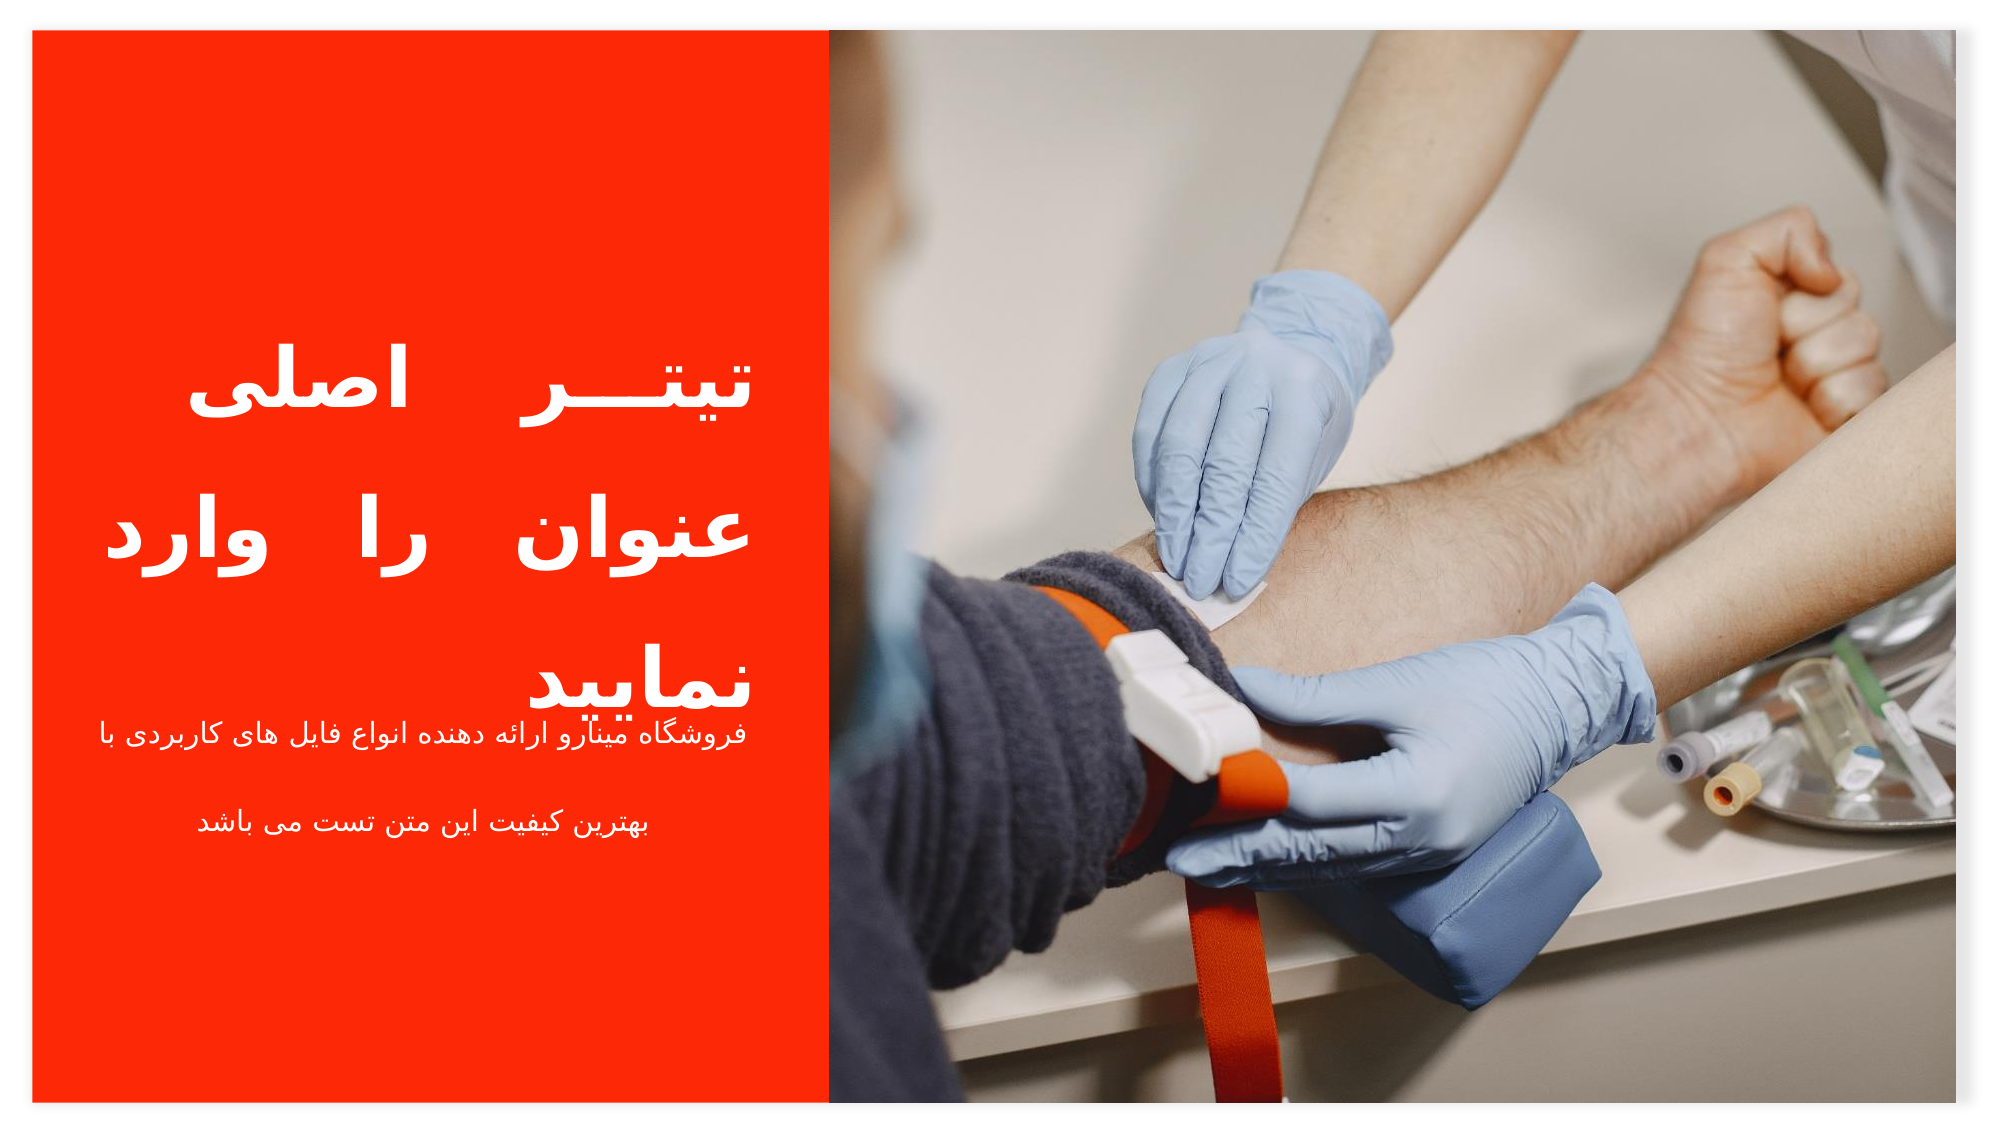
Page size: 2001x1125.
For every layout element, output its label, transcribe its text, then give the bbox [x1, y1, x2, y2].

text_box فروشگاه مینارو ارائه دهنده انواع فایل های کاربردی با بهترین کیفیت این متن تست می باشد [75, 655, 772, 845]
picture [829, 30, 1956, 1103]
text_box تیتر اصلی عنوان را وارد نمایید [88, 267, 772, 655]
